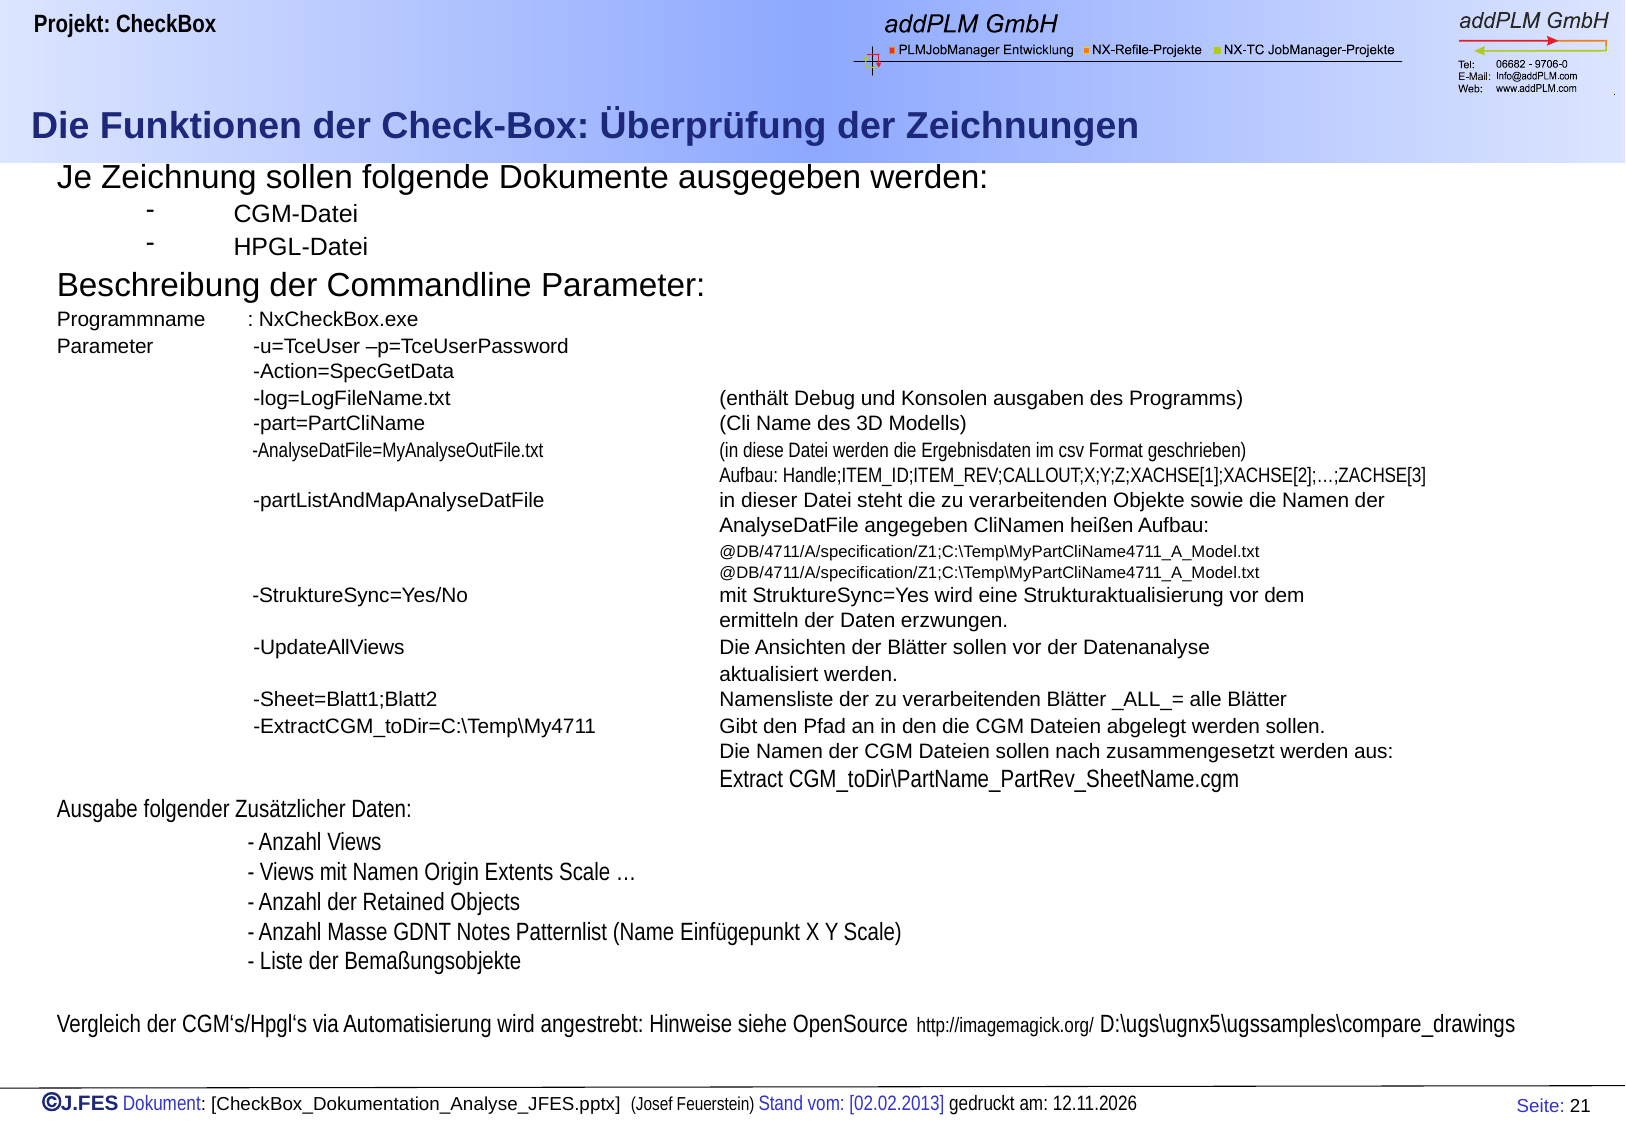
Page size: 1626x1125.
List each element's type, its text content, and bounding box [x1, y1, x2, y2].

text_box Je Zeichnung sollen folgende Dokumente ausgegeben werden: CGM-Datei HPGL-Datei Beschreibung der Commandline Parameter: Programmname : NxCheckBox.exe Parameter -u=TceUser –p=TceUserPassword -Action=SpecGetData -log=LogFileName.txt (enthält Debug und Konsolen ausgaben des Programms) -part=PartCliName (Cli Name des 3D Modells) -AnalyseDatFile=MyAnalyseOutFile.txt (in diese Datei werden die Ergebnisdaten im csv Format geschrieben) Aufbau: Handle;ITEM_ID;ITEM_REV;CALLOUT;X;Y;Z;XACHSE[1];XACHSE[2];…;ZACHSE[3] -partListAndMapAnalyseDatFile in dieser Datei steht die zu verarbeitenden Objekte sowie die Namen der AnalyseDatFile angegeben CliNamen heißen Aufbau: @DB/4711/A/specification/Z1;C:\Temp\MyPartCliName4711_A_Model.txt @DB/4711/A/specification/Z1;C:\Temp\MyPartCliName4711_A_Model.txt -StruktureSync=Yes/No mit StruktureSync=Yes wird eine Strukturaktualisierung vor dem ermitteln der Daten erzwungen. -UpdateAllViews Die Ansichten der Blätter sollen vor der Datenanalyse aktualisiert werden. -Sheet=Blatt1;Blatt2 Namensliste der zu verarbeitenden Blätter _ALL_= alle Blätter -ExtractCGM_toDir=C:\Temp\My4711 Gibt den Pfad an in den die CGM Dateien abgelegt werden sollen. Die Namen der CGM Dateien sollen nach zusammengesetzt werden aus: Extract CGM_toDir\PartName_PartRev_SheetName.cgm Ausgabe folgender Zusätzlicher Daten: - Anzahl Views - Views mit Namen Origin Extents Scale … - Anzahl der Retained Objects - Anzahl Masse GDNT Notes Patternlist (Name Einfügepunkt X Y Scale) - Liste der Bemaßungsobjekte Vergleich der CGM‘s/Hpgl‘s via Automatisierung wird angestrebt: Hinweise siehe OpenSource http://imagemagick.org/ D:\ugs\ugnx5\ugssamples\compare_drawings [42, 148, 1568, 1045]
title Die Funktionen der Check-Box: Überprüfung der Zeichnungen [30, 73, 1600, 147]
